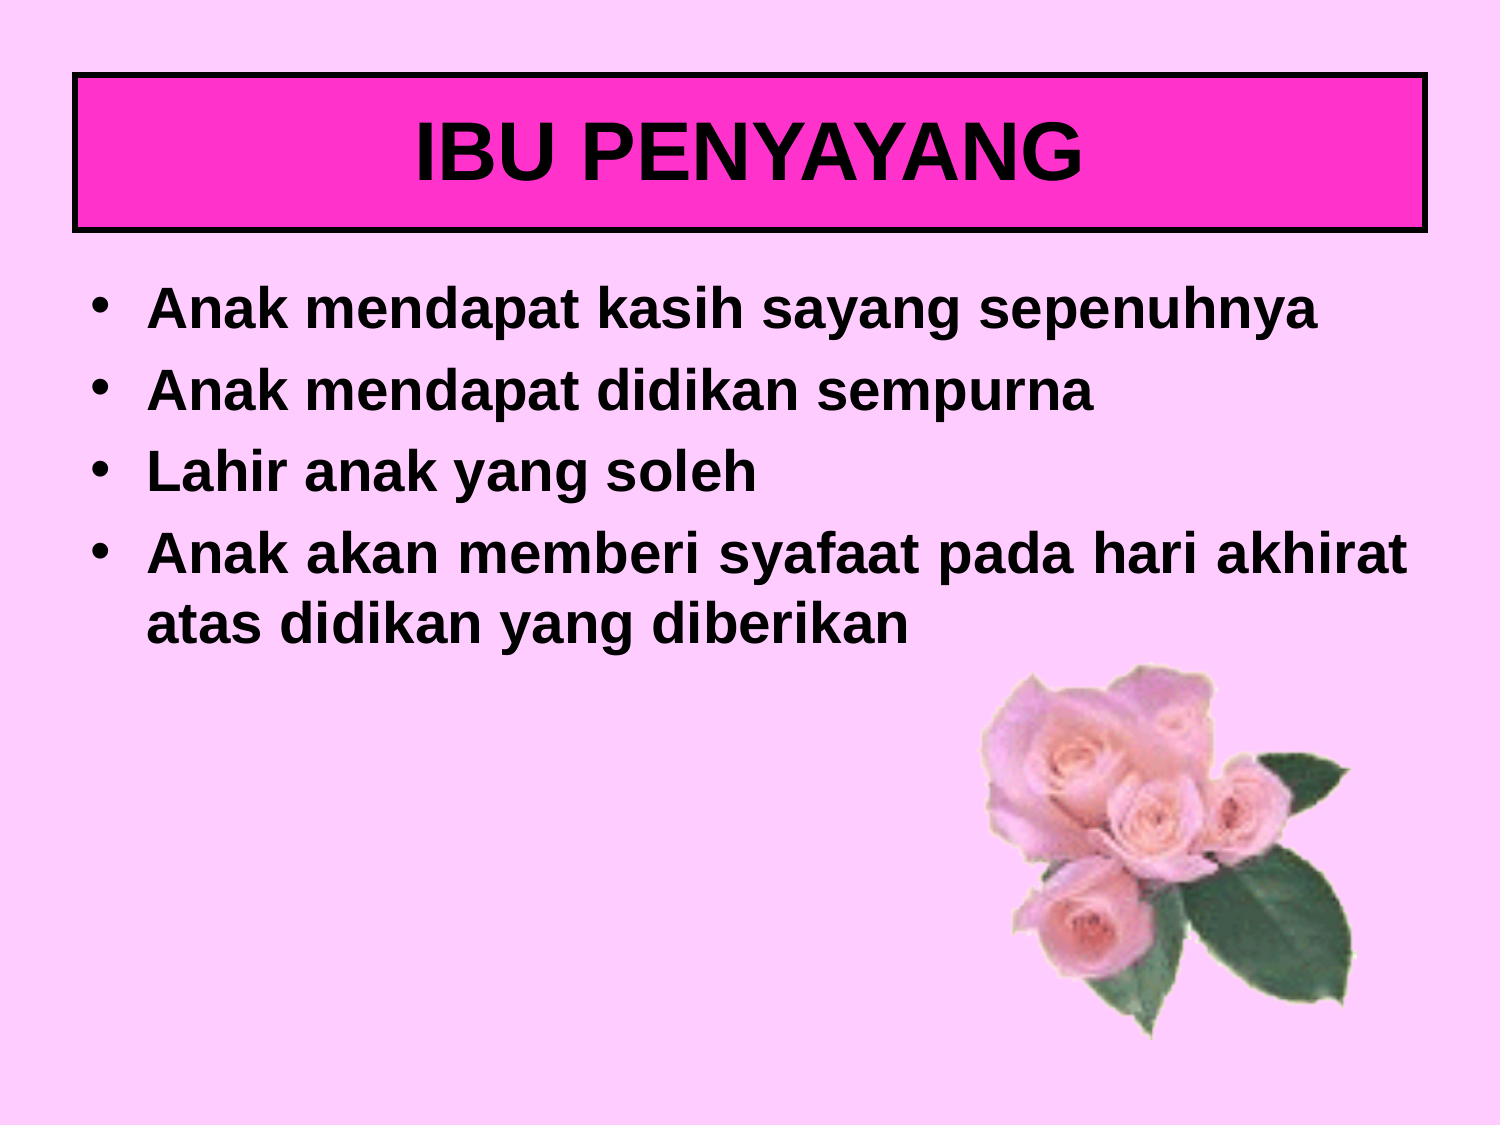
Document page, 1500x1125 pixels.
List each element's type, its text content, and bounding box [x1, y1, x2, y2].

picture [974, 662, 1357, 1040]
text_box IBU PENYAYANG [74, 74, 1425, 230]
text_box Anak mendapat kasih sayang sepenuhnya Anak mendapat didikan sempurna Lahir anak yang soleh Anak akan memberi syafaat pada hari akhirat atas didikan yang diberikan [74, 262, 1425, 1005]
